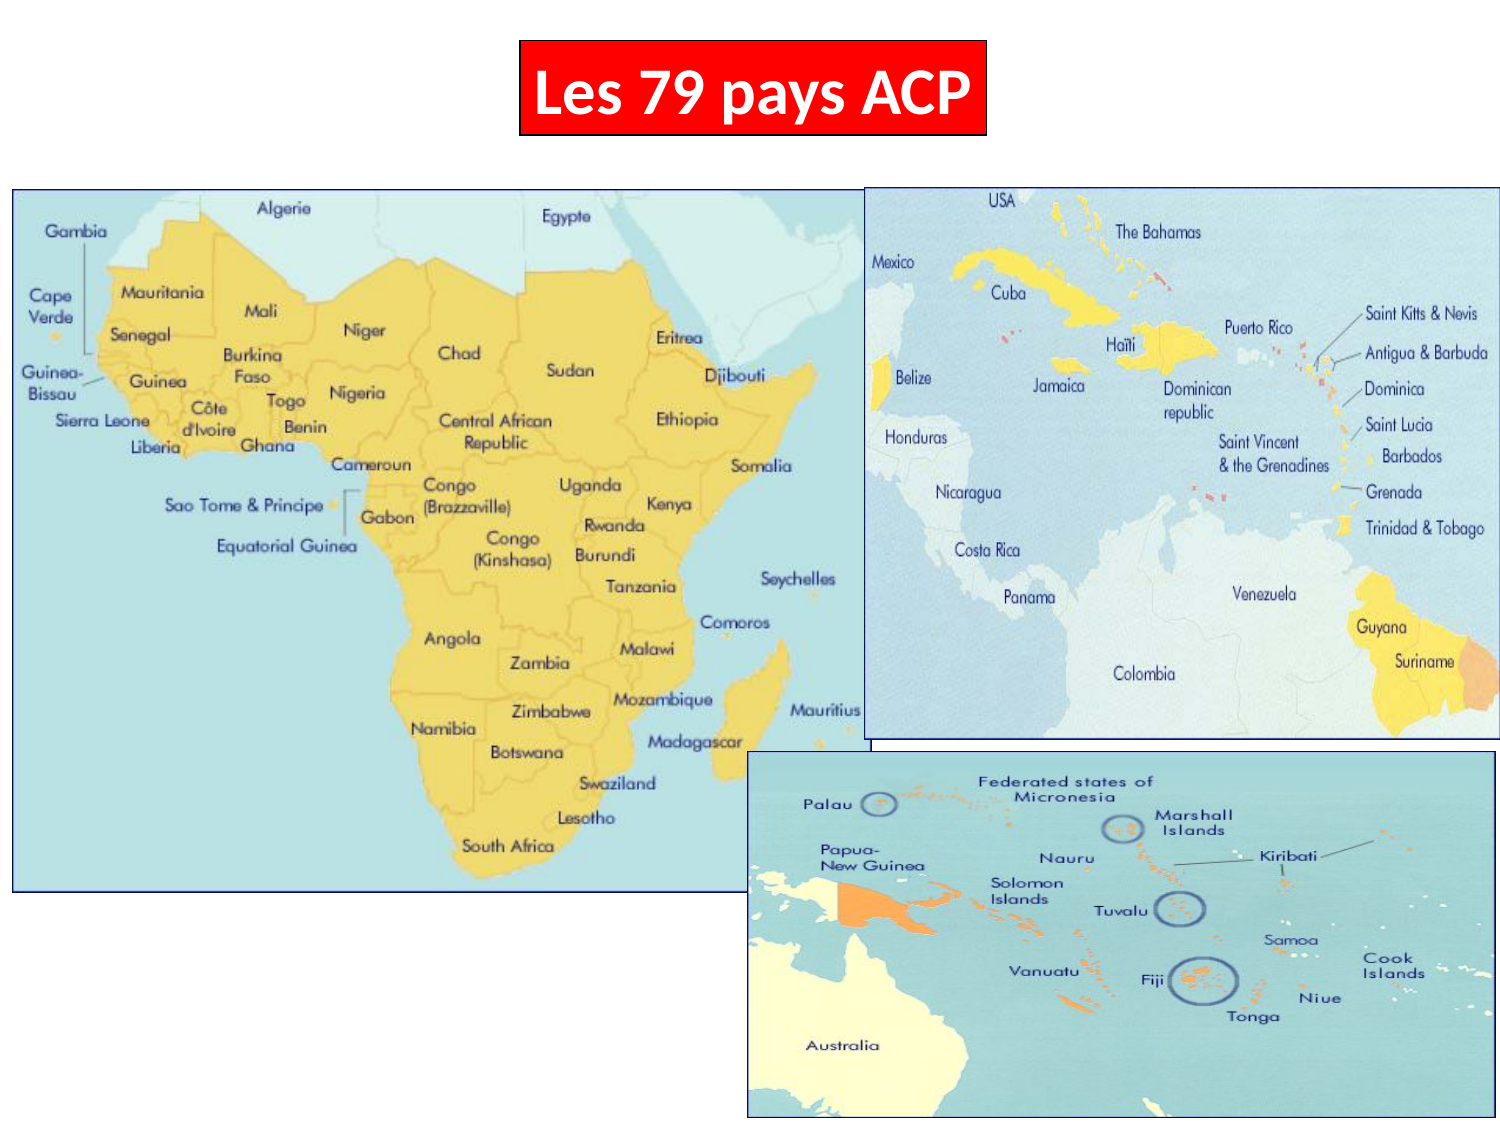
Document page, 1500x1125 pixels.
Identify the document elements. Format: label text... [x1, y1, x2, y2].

text_box Les 79 pays ACP [519, 40, 987, 136]
picture [0, 187, 1500, 1118]
